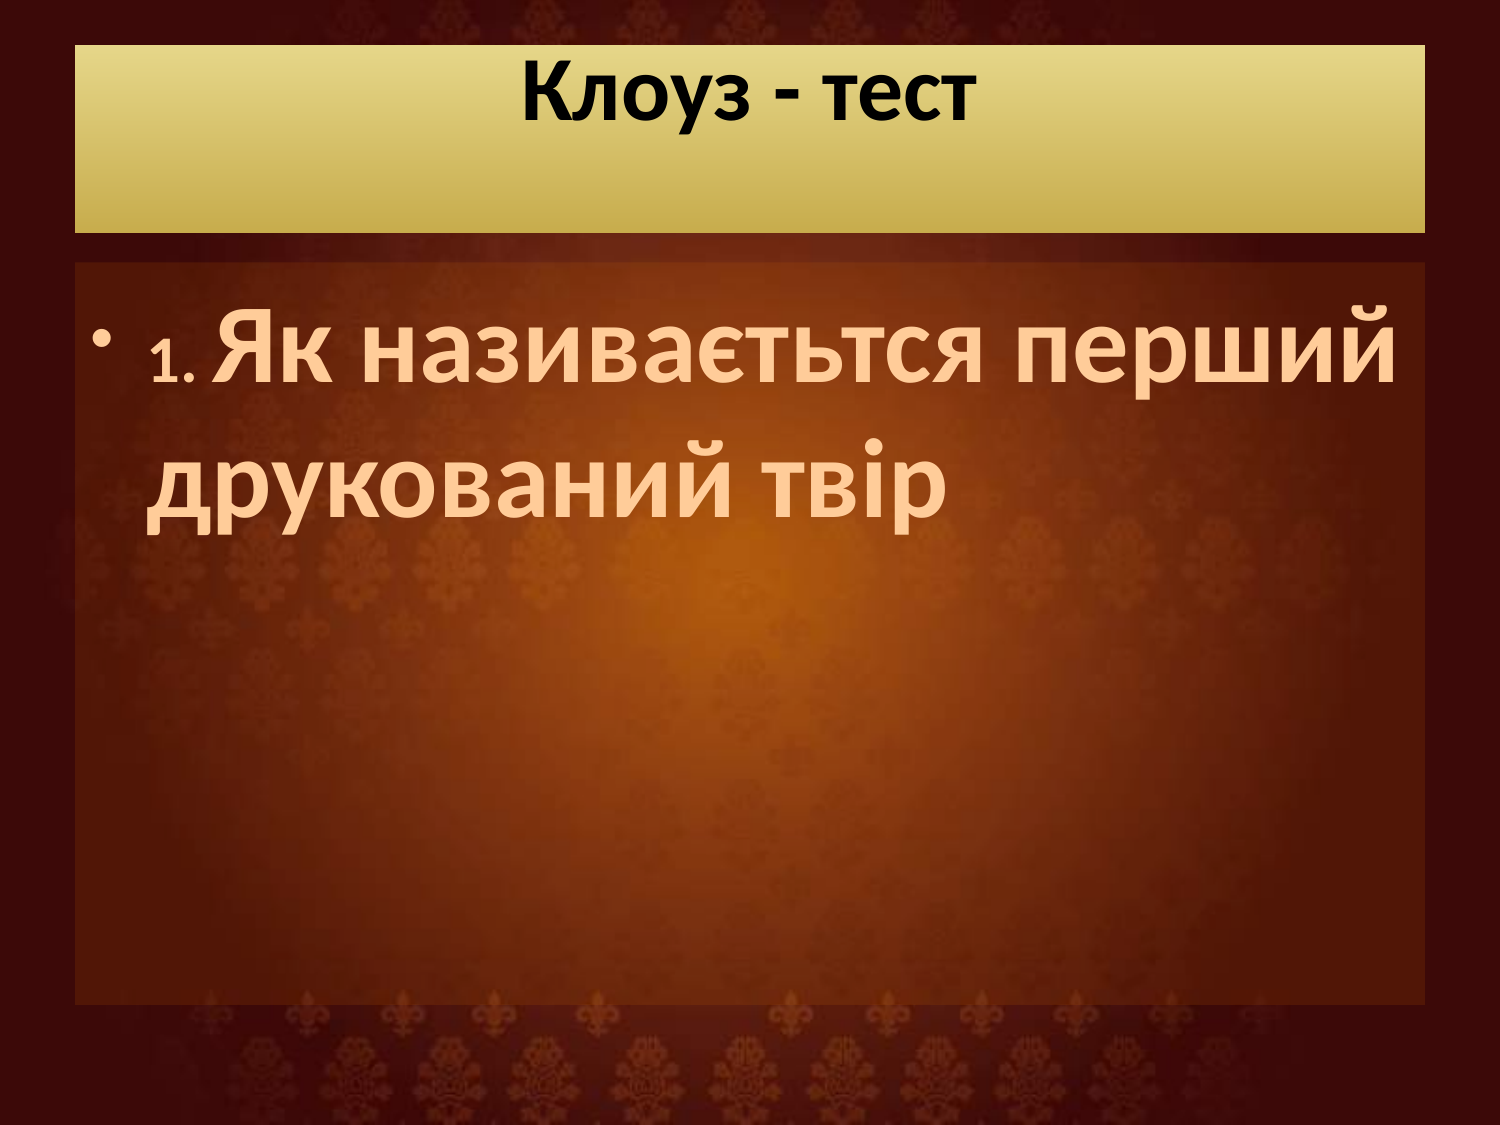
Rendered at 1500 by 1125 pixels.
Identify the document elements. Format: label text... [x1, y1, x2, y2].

picture [0, 0, 1500, 1125]
list 1. Як називаєтьтся перший друкований твір [74, 262, 1426, 1006]
title Клоуз - тест [74, 44, 1426, 233]
